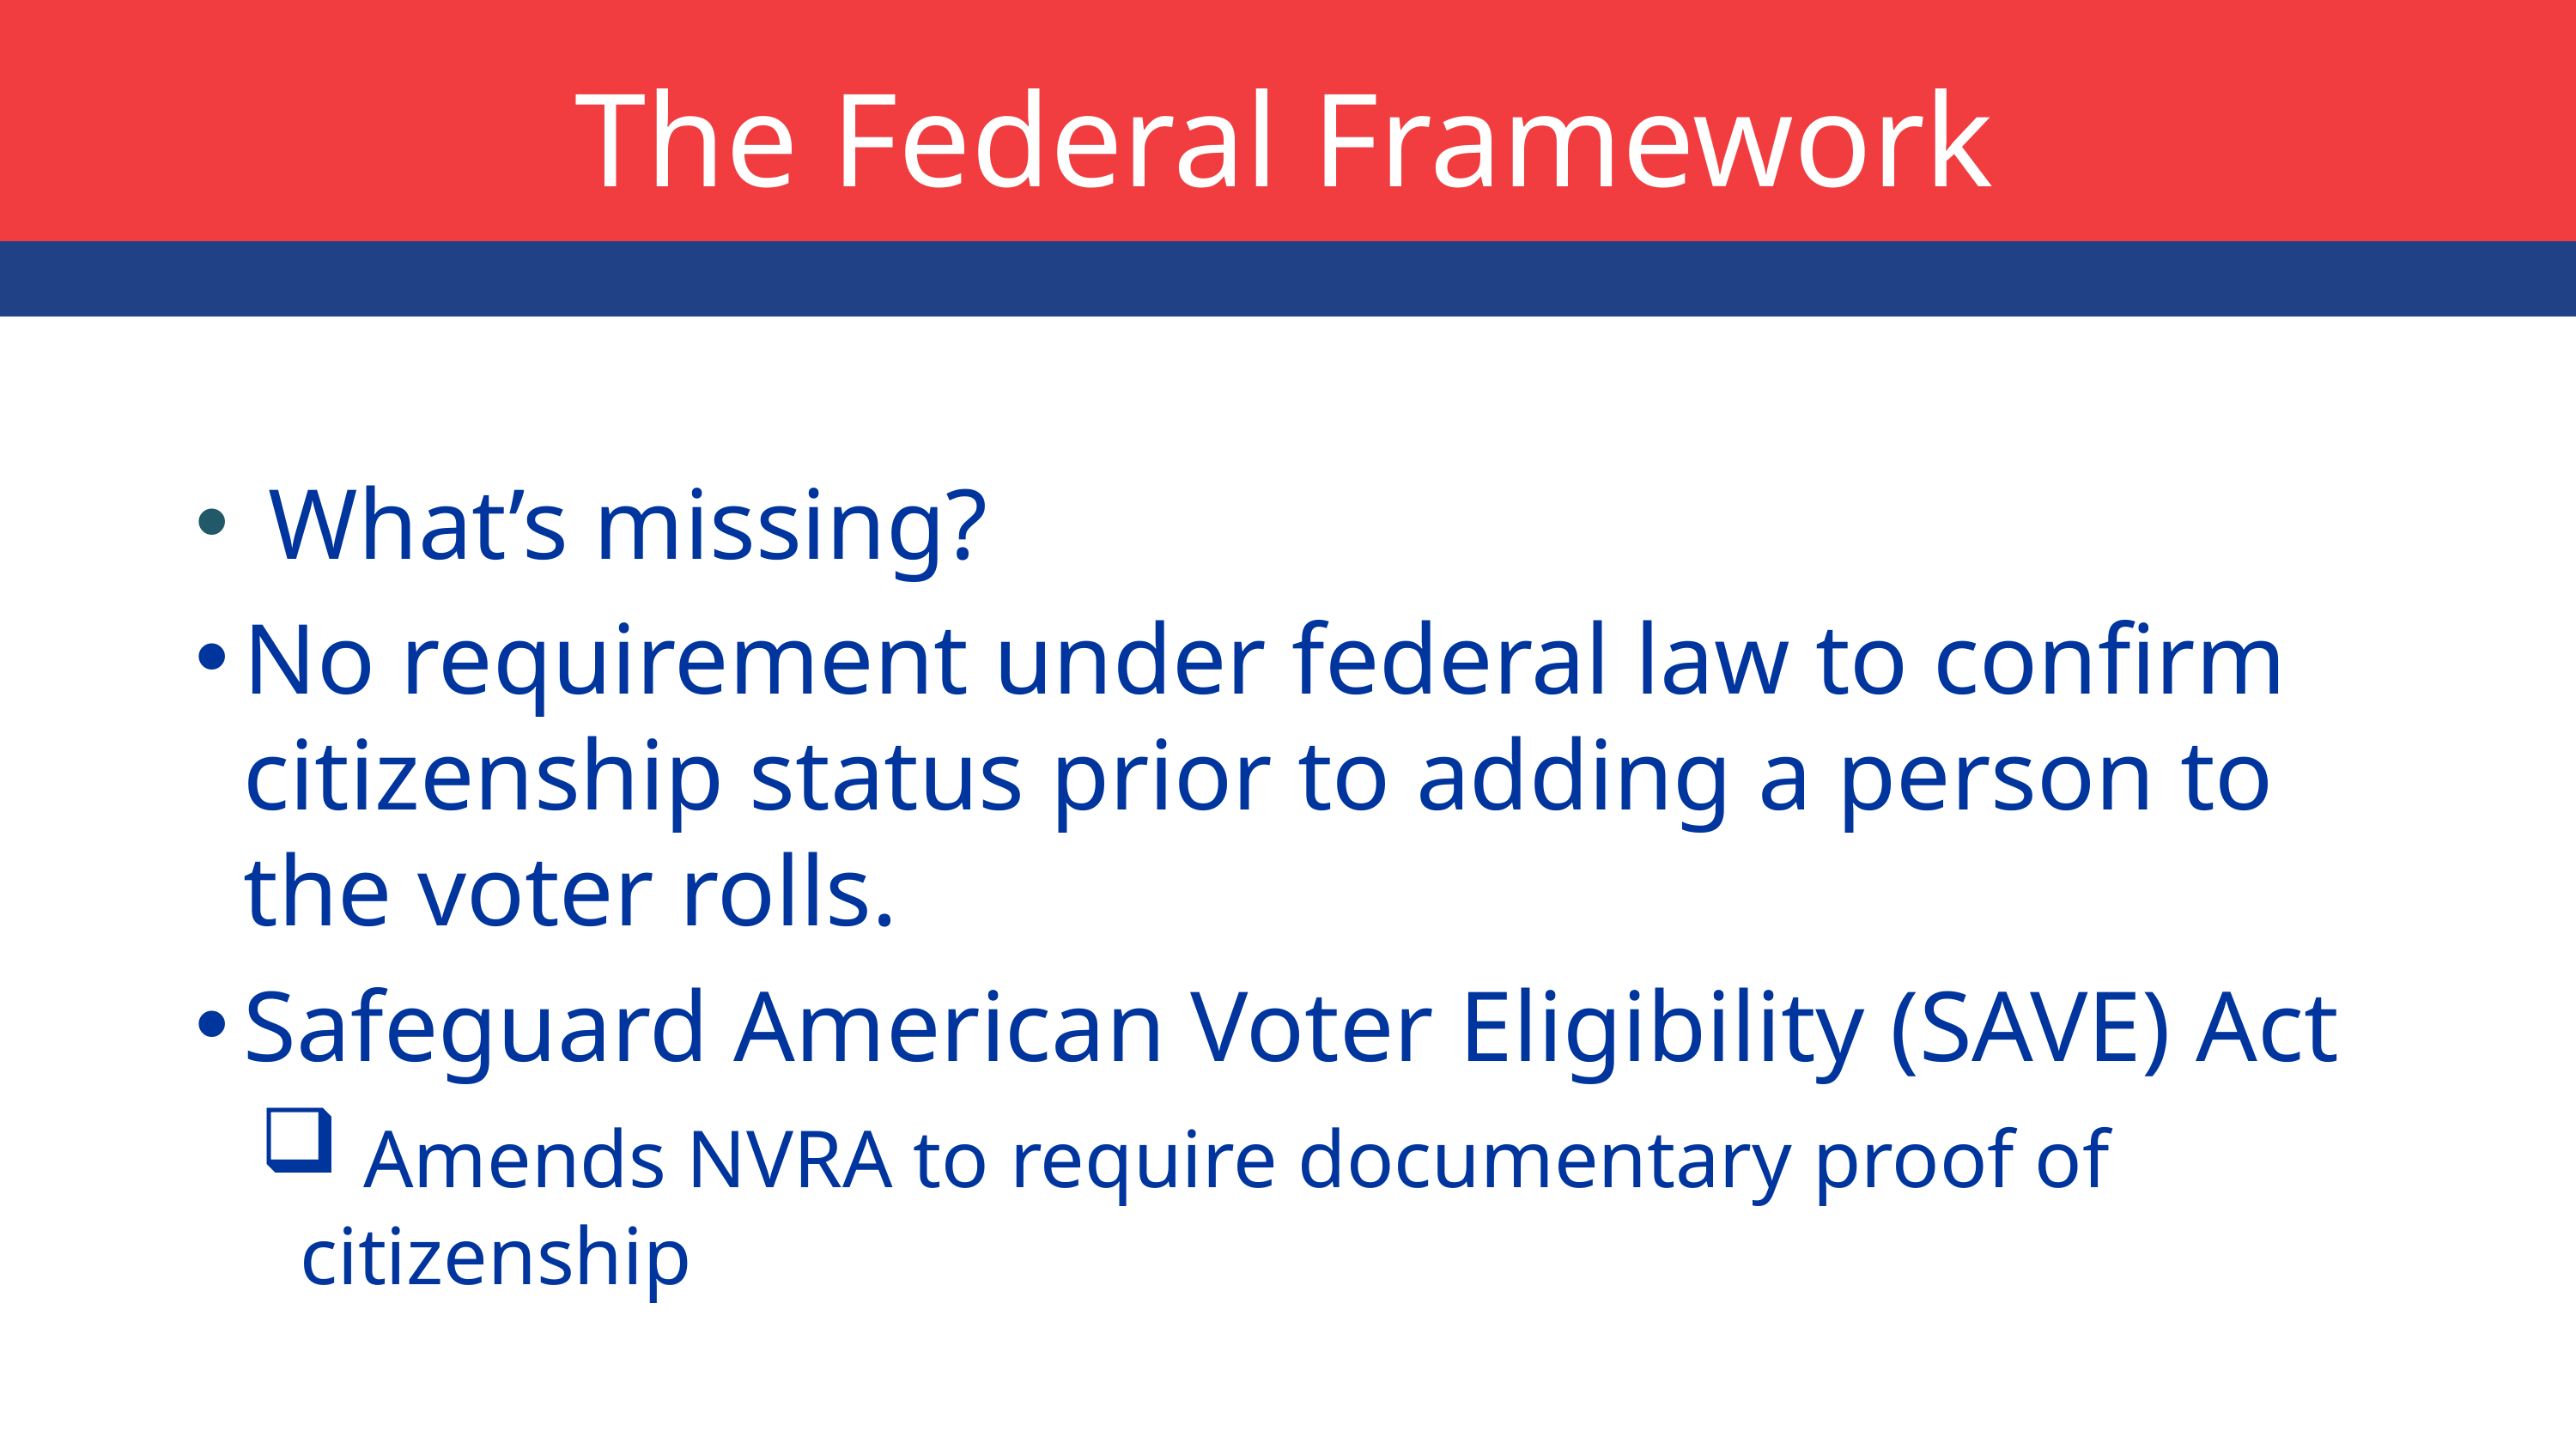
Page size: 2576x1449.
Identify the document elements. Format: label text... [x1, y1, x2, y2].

text_box [0, 239, 2576, 318]
title The Federal Framework [0, 0, 2576, 239]
list What’s missing? No requirement under federal law to confirm citizenship status prior to adding a person to the voter rolls. Safeguard American Voter Eligibility (SAVE) Act Amends NVRA to require documentary proof of citizenship [182, 456, 2437, 1390]
